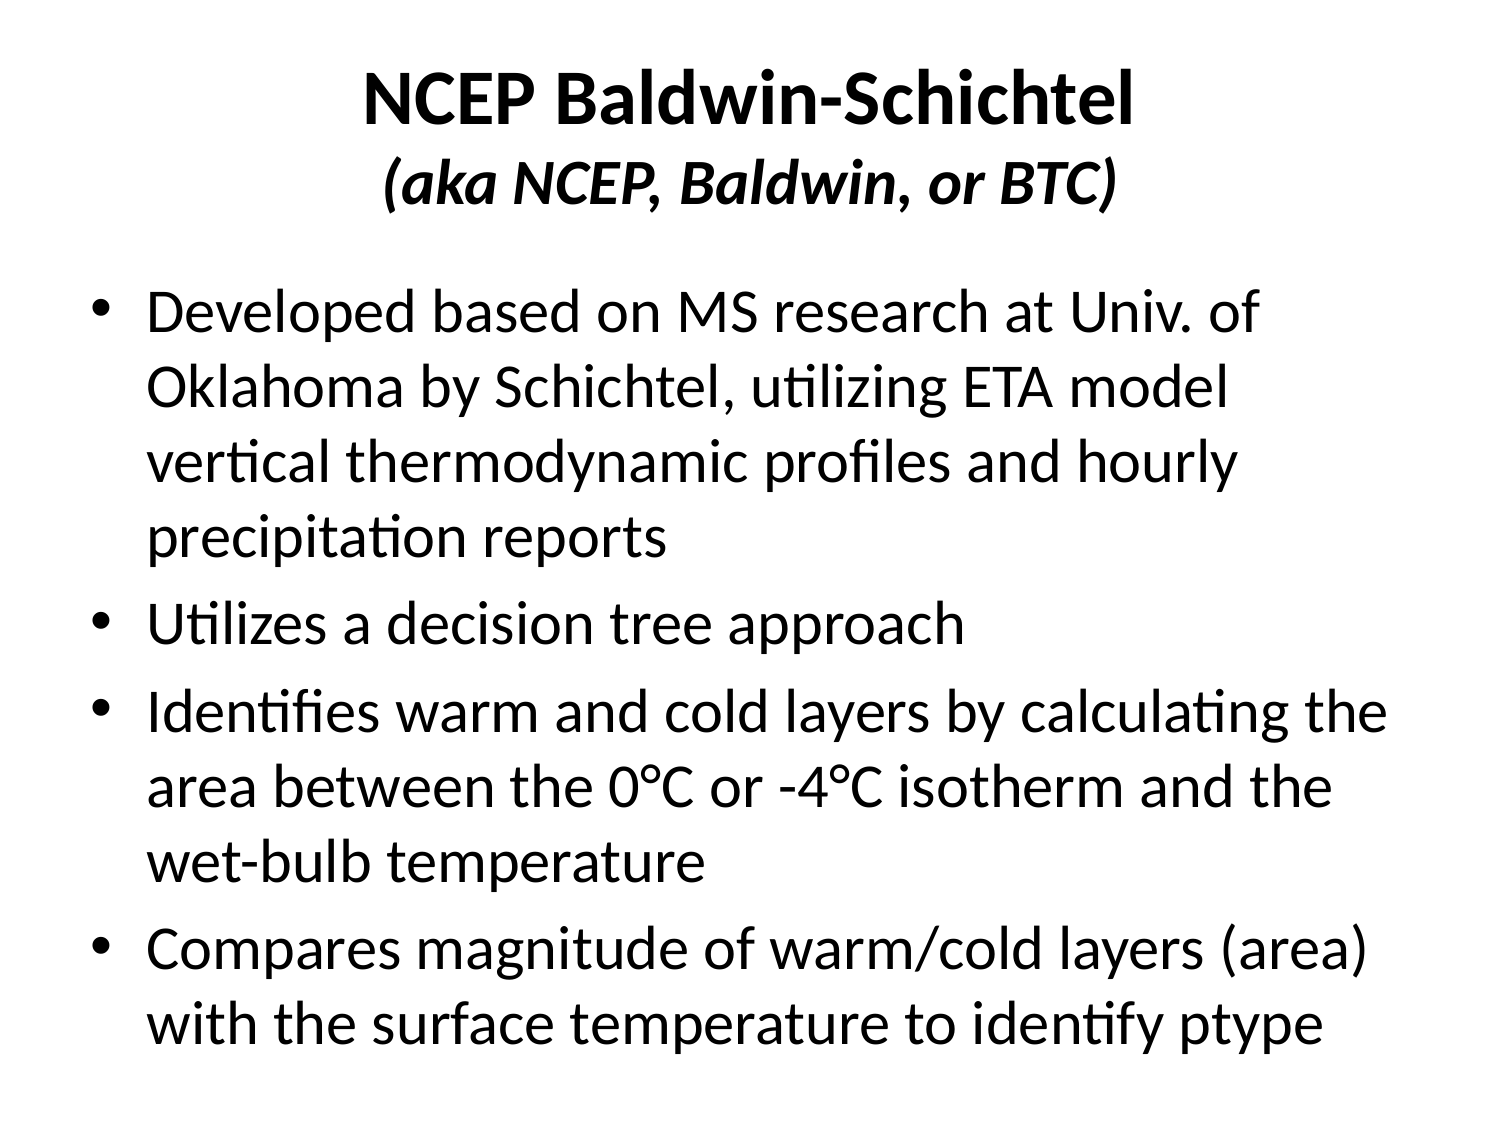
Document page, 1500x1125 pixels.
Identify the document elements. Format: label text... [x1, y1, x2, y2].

title NCEP Baldwin-Schichtel (aka NCEP, Baldwin, or BTC) [75, 37, 1425, 225]
list Developed based on MS research at Univ. of Oklahoma by Schichtel, utilizing ETA model vertical thermodynamic profiles and hourly precipitation reports Utilizes a decision tree approach Identifies warm and cold layers by calculating the area between the 0°C or -4°C isotherm and the wet-bulb temperature Compares magnitude of warm/cold layers (area) with the surface temperature to identify ptype [75, 262, 1425, 1075]
